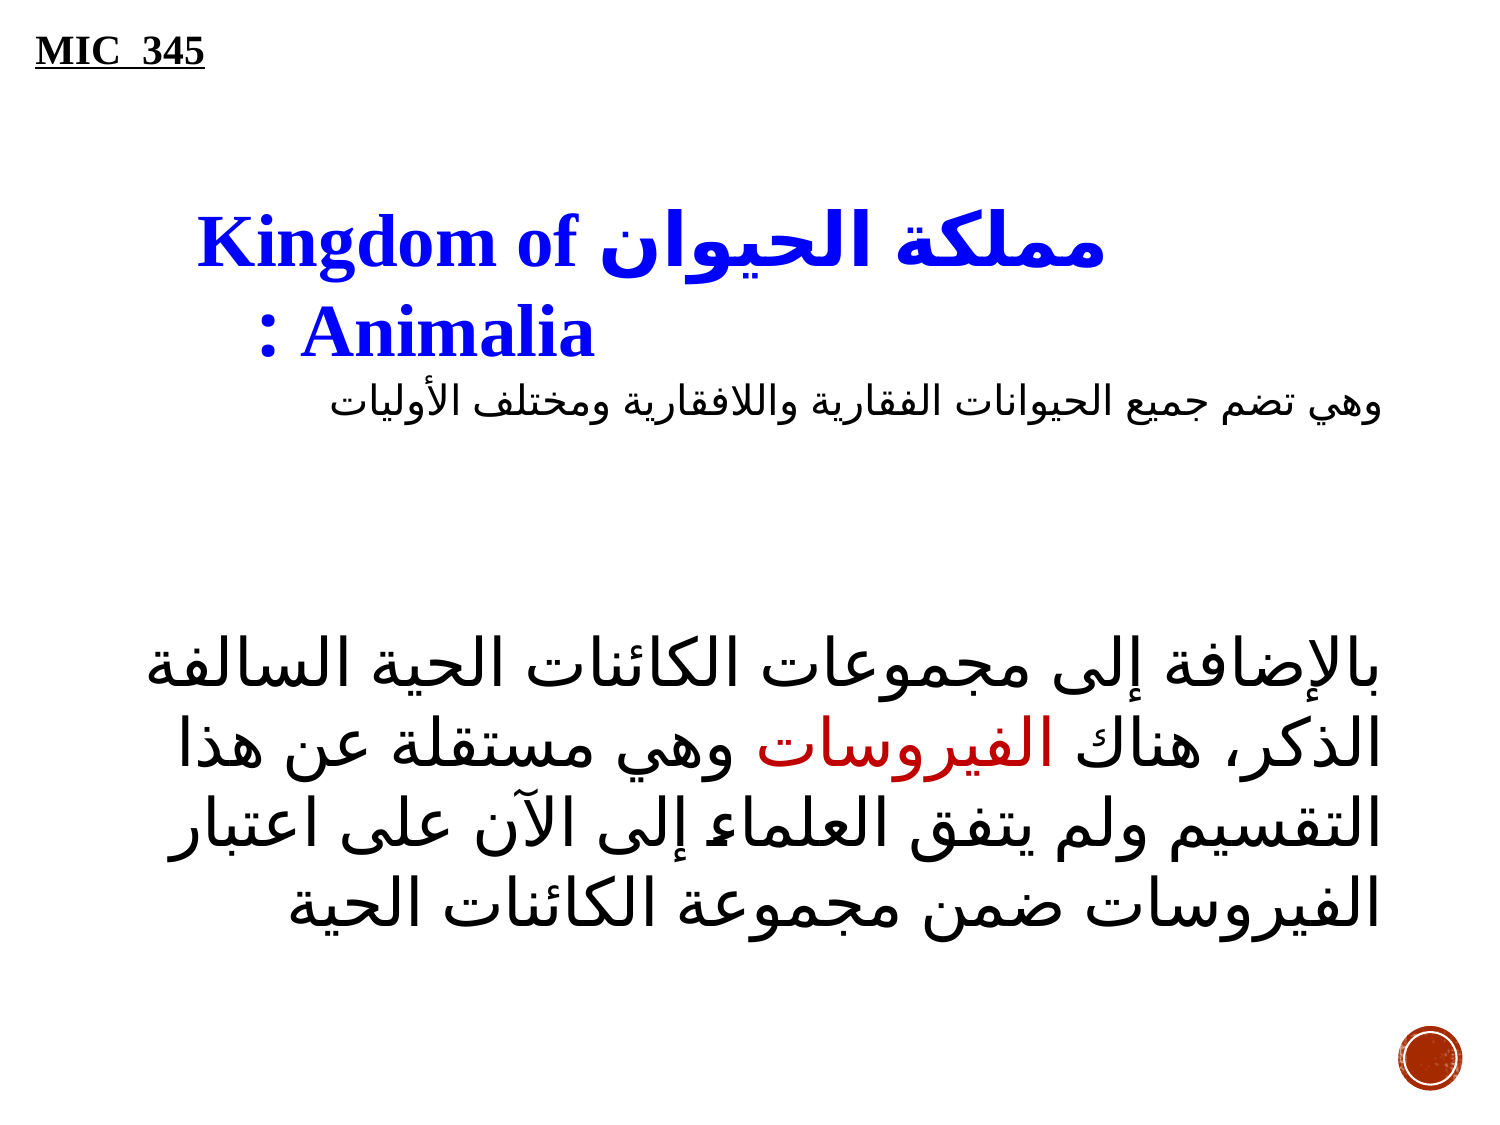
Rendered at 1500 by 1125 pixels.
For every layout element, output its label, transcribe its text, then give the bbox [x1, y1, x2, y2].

text_box مملكة الحيوان Kingdom of Animalia : [182, 184, 1388, 362]
list وهي تضم جميع الحيوانات الفقارية واللافقارية ومختلف الأوليات [53, 372, 1400, 575]
text_box MIC 345 [20, 0, 1471, 122]
text_box بالإضافة إلى مجموعات الكائنات الحية السالفة الذكر، هناك الفيروسات وهي مستقلة عن هذا التقسيم ولم يتفق العلماء إلى الآن على اعتبار الفيروسات ضمن مجموعة الكائنات الحية [76, 612, 1400, 947]
